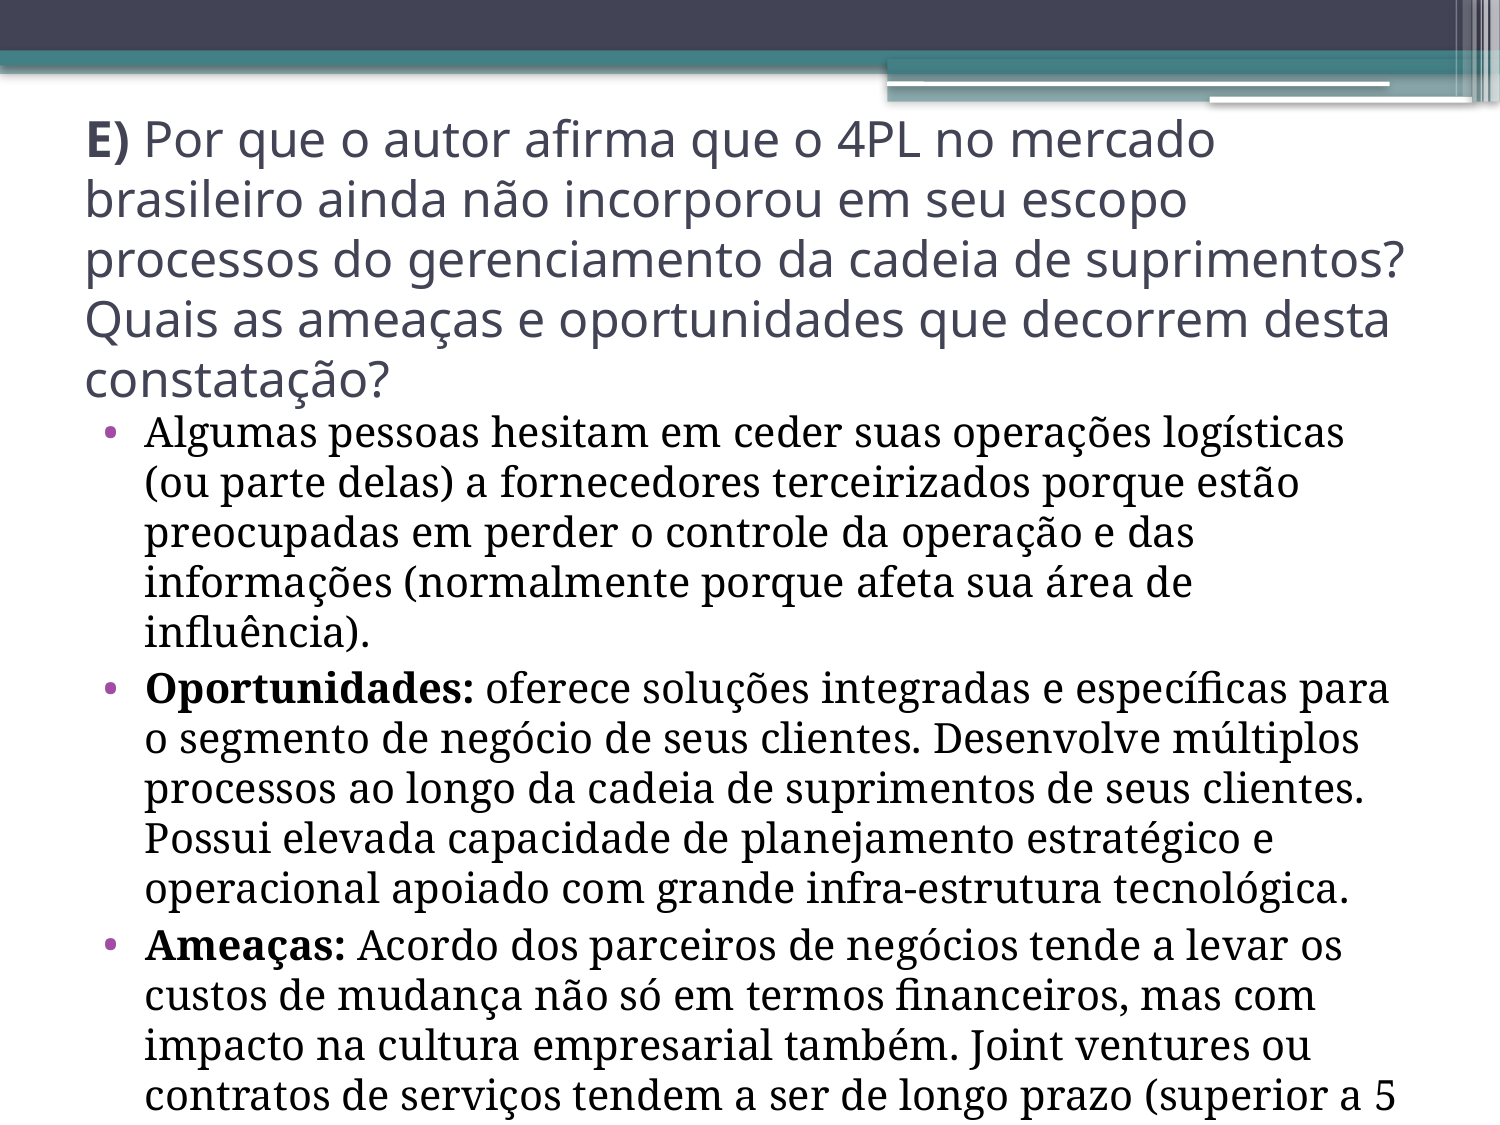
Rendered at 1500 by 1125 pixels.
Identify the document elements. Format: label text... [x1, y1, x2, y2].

list Algumas pessoas hesitam em ceder suas operações logísticas (ou parte delas) a fornecedores terceirizados porque estão preocupadas em perder o controle da operação e das informações (normalmente porque afeta sua área de influência). Oportunidades: oferece soluções integradas e específicas para o segmento de negócio de seus clientes. Desenvolve múltiplos processos ao longo da cadeia de suprimentos de seus clientes. Possui elevada capacidade de planejamento estratégico e operacional apoiado com grande infra-estrutura tecnológica. Ameaças: Acordo dos parceiros de negócios tende a levar os custos de mudança não só em termos financeiros, mas com impacto na cultura empresarial também. Joint ventures ou contratos de serviços tendem a ser de longo prazo (superior a 5 anos). [70, 398, 1425, 1102]
title E) Por que o autor afirma que o 4PL no mercado brasileiro ainda não incorporou em seu escopo processos do gerenciamento da cadeia de suprimentos? Quais as ameaças e oportunidades que decorrem desta constatação? [70, 93, 1425, 398]
